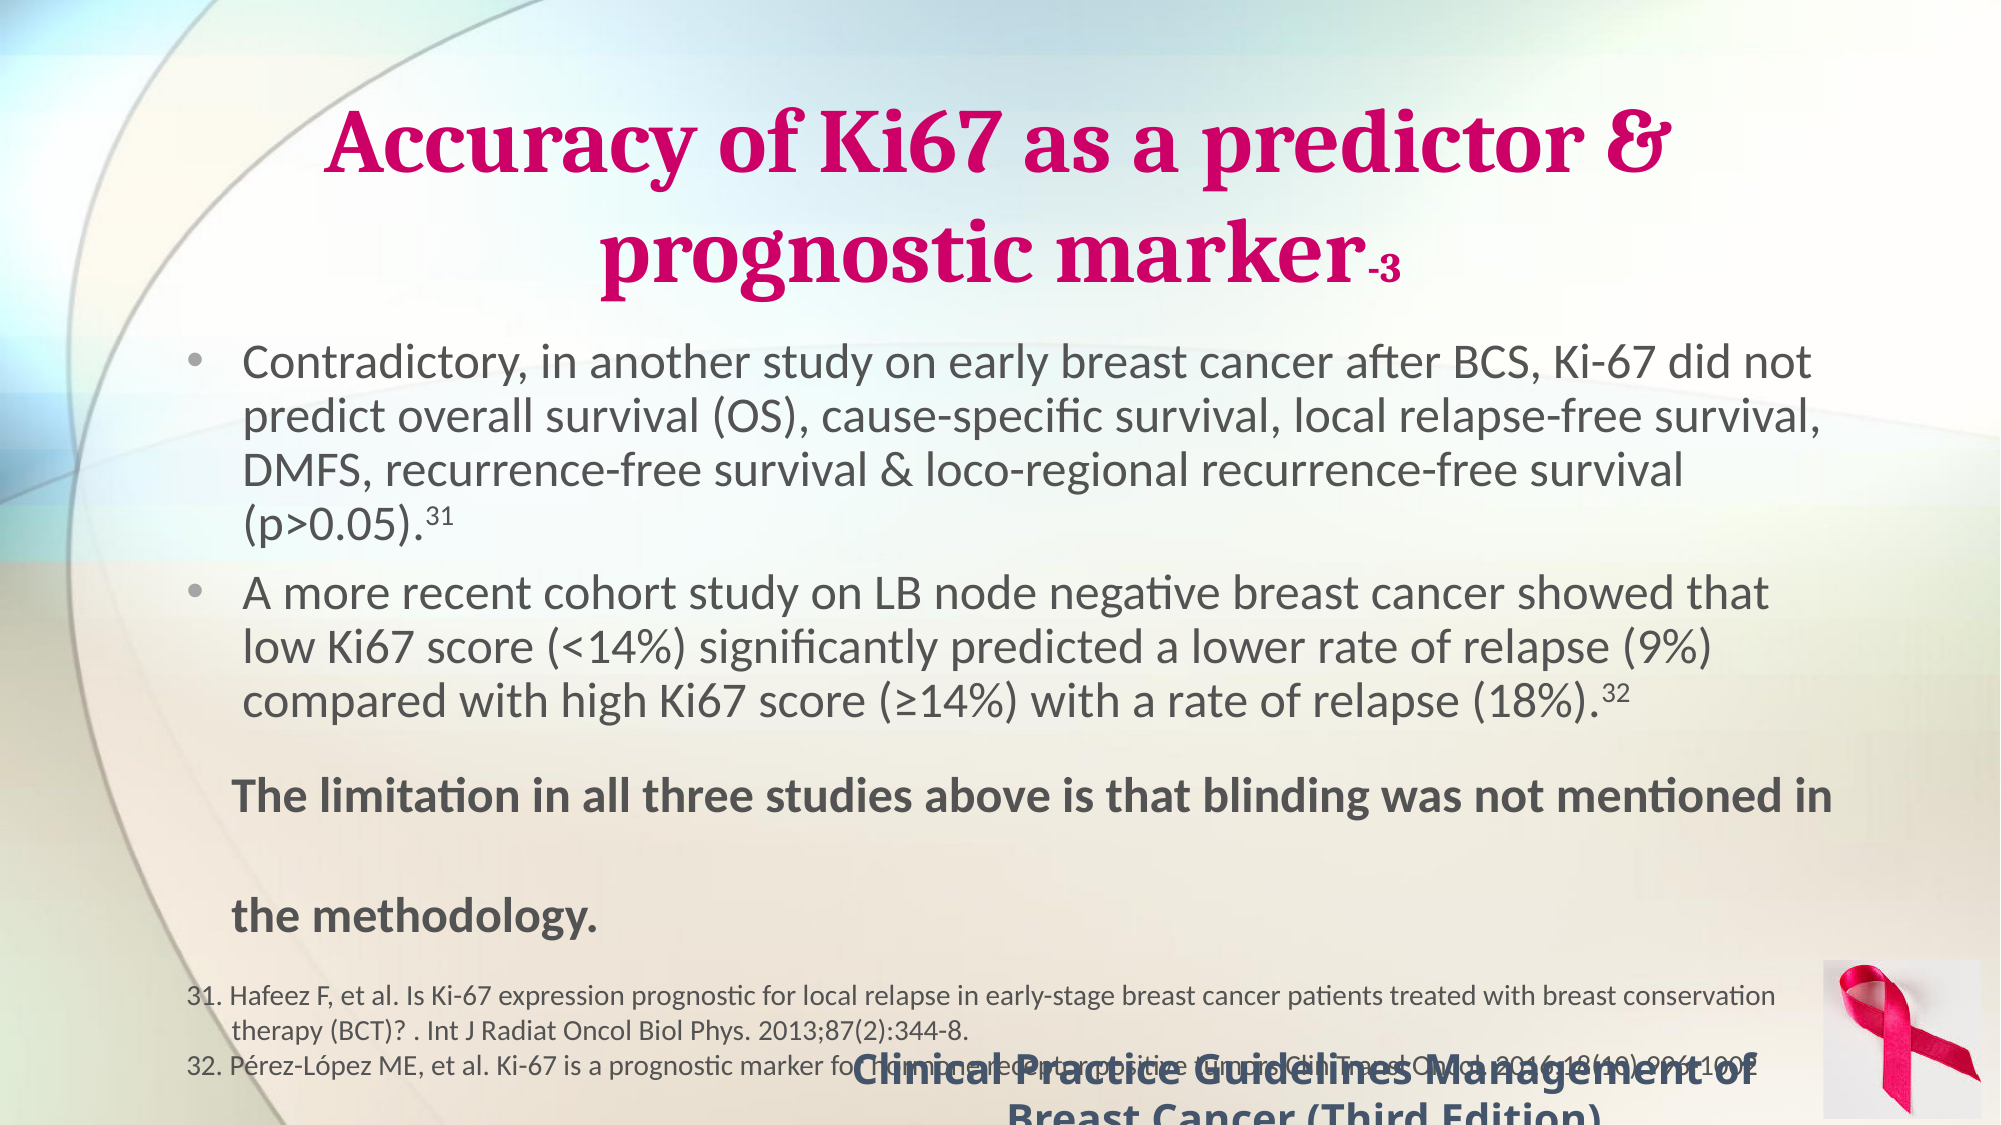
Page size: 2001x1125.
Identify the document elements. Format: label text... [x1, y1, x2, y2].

title Accuracy of Ki67 as a predictor & prognostic marker-3 [249, 0, 1750, 309]
text_box Clinical Practice Guidelines Management of Breast Cancer (Third Edition) [788, 1035, 1820, 1125]
picture [0, 0, 2001, 1125]
subtitle Contradictory, in another study on early breast cancer after BCS, Ki-67 did not predict overall survival (OS), cause-specific survival, local relapse-free survival, DMFS, recurrence-free survival & loco-regional recurrence-free survival (p>0.05).31 A more recent cohort study on LB node negative breast cancer showed that low Ki67 score (<14%) significantly predicted a lower rate of relapse (9%) compared with high Ki67 score (≥14%) with a rate of relapse (18%).32 The limitation in all three studies above is that blinding was not mentioned in the methodology. 31. Hafeez F, et al. Is Ki-67 expression prognostic for local relapse in early-stage breast cancer patients treated with breast conservation therapy (BCT)? . Int J Radiat Oncol Biol Phys. 2013;87(2):344-8. 32. Pérez-López ME, et al. Ki-67 is a prognostic marker for hormone receptor positive tumors Clin Transl Oncol. 2016;18(10):996-1002 [171, 327, 1863, 1035]
